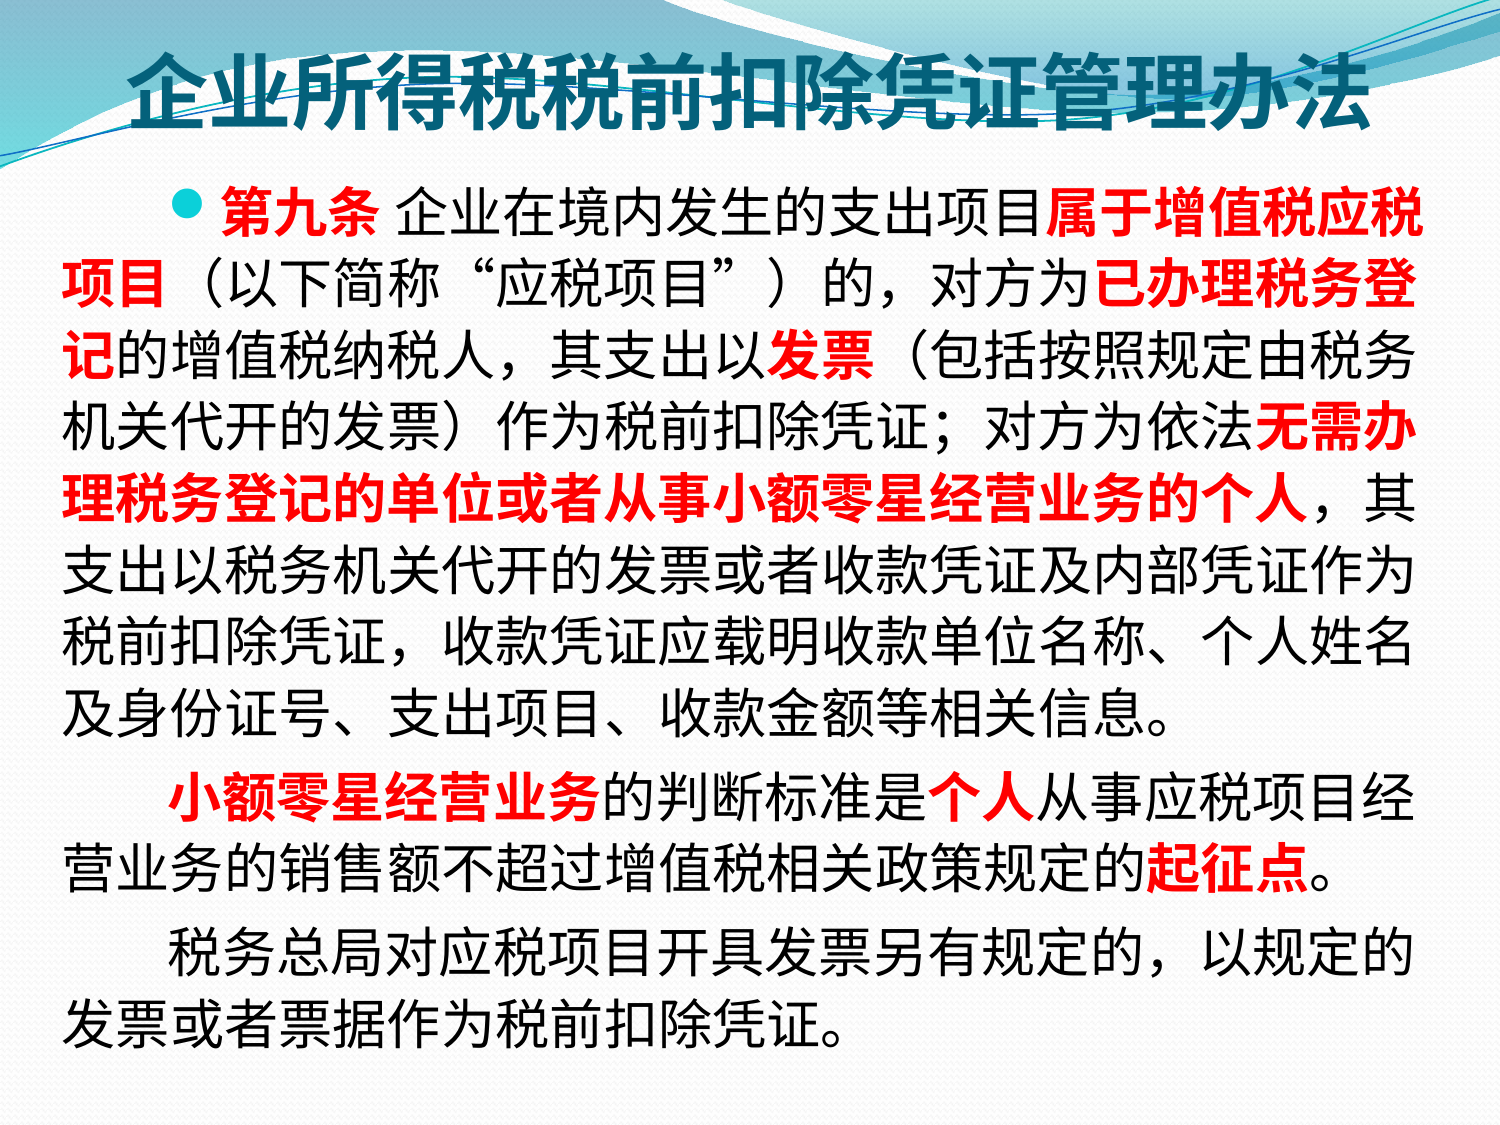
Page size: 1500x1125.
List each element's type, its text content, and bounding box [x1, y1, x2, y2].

title 企业所得税税前扣除凭证管理办法 [75, 11, 1425, 141]
list 第九条 企业在境内发生的支出项目属于增值税应税项目（以下简称“应税项目”）的，对方为已办理税务登记的增值税纳税人，其支出以发票（包括按照规定由税务机关代开的发票）作为税前扣除凭证；对方为依法无需办理税务登记的单位或者从事小额零星经营业务的个人，其支出以税务机关代开的发票或者收款凭证及内部凭证作为税前扣除凭证，收款凭证应载明收款单位名称、个人姓名及身份证号、支出项目、收款金额等相关信息。 小额零星经营业务的判断标准是个人从事应税项目经营业务的销售额不超过增值税相关政策规定的起征点。 税务总局对应税项目开具发票另有规定的，以规定的发票或者票据作为税前扣除凭证。 [46, 164, 1454, 1125]
